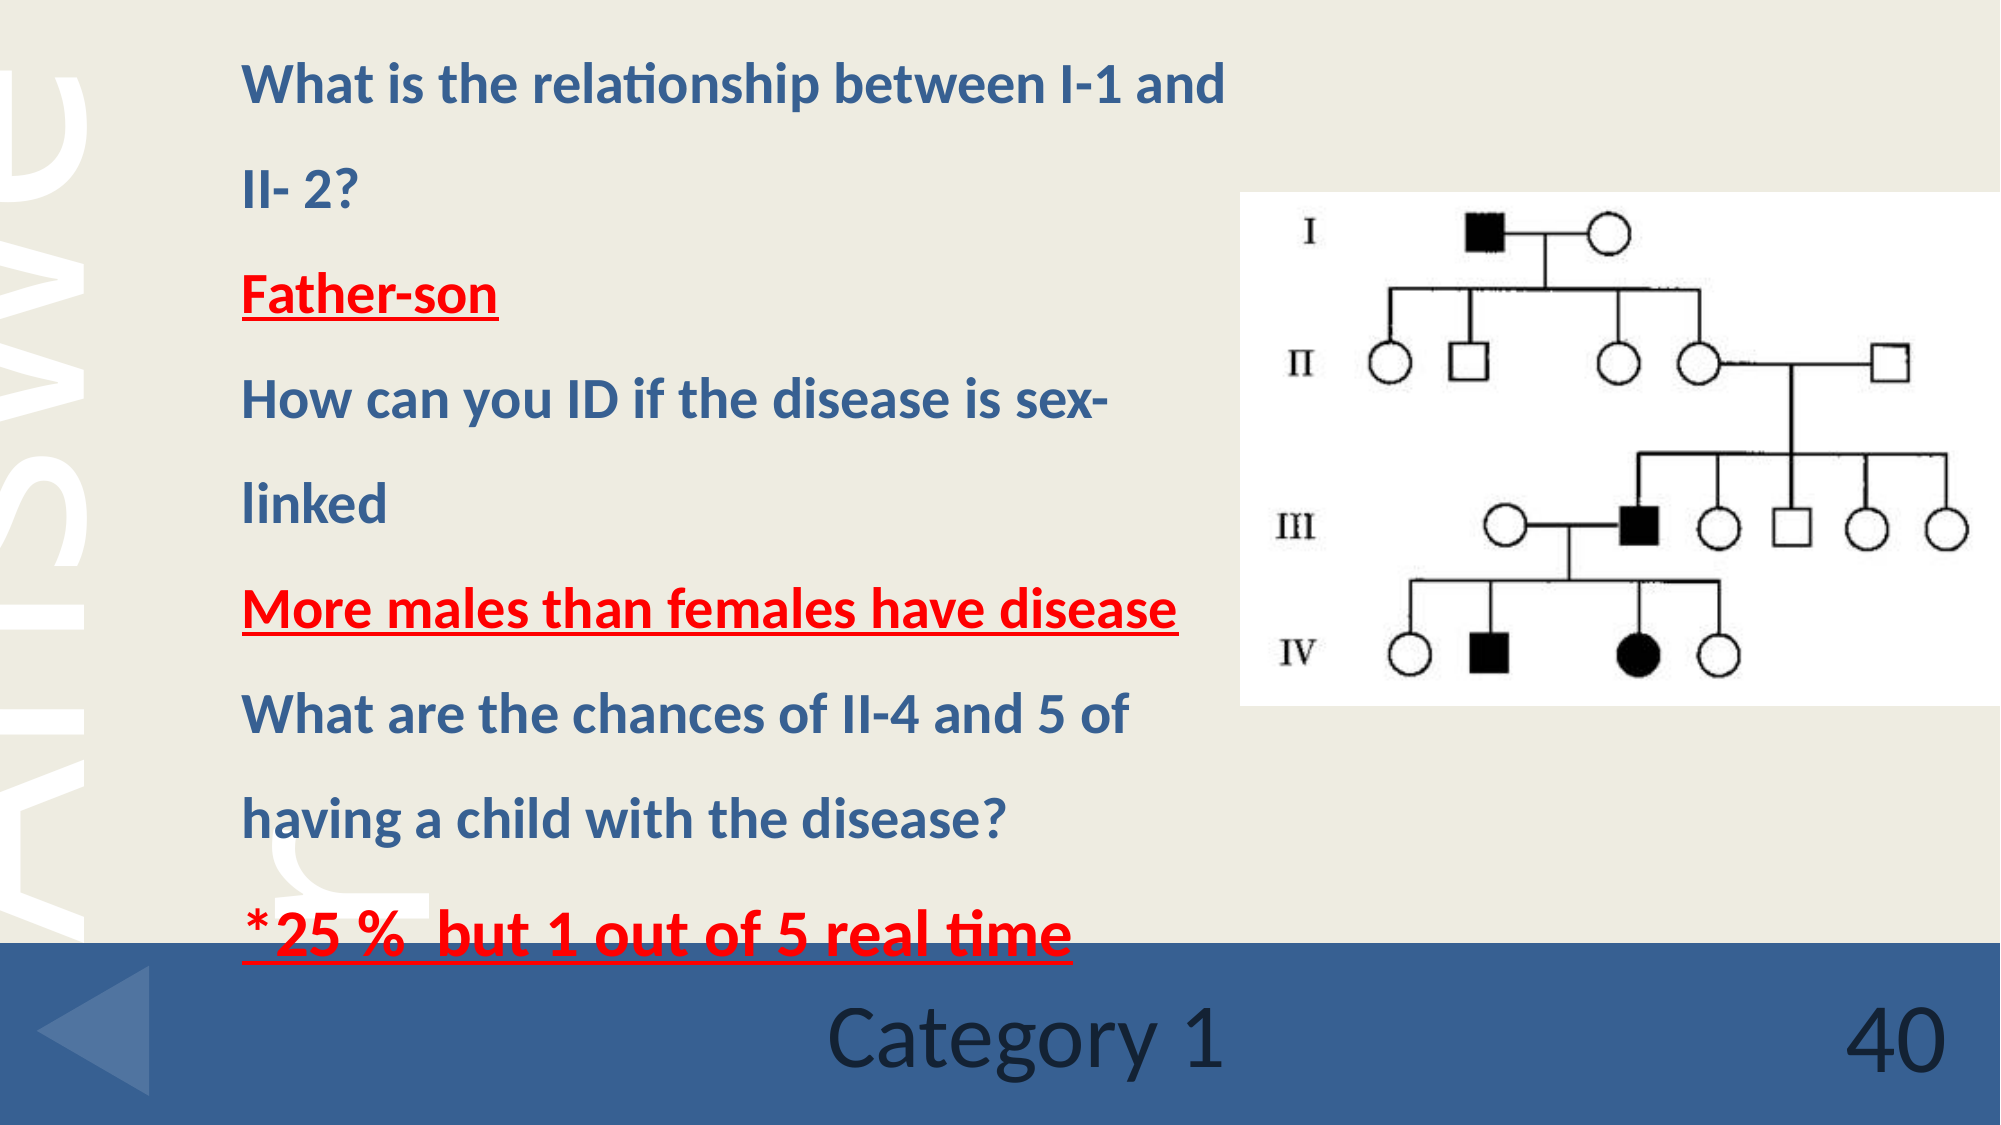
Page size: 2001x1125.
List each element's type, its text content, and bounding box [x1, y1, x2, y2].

title Category 1 [126, 937, 1927, 1125]
list 40 [1927, 967, 1963, 1097]
list What is the relationship between I-1 and II- 2? Father-son How can you ID if the disease is sex-linked More males than females have disease What are the chances of II-4 and 5 of having a child with the disease? *25 % but 1 out of 5 real time [226, 92, 1270, 937]
picture [1240, 191, 2000, 706]
